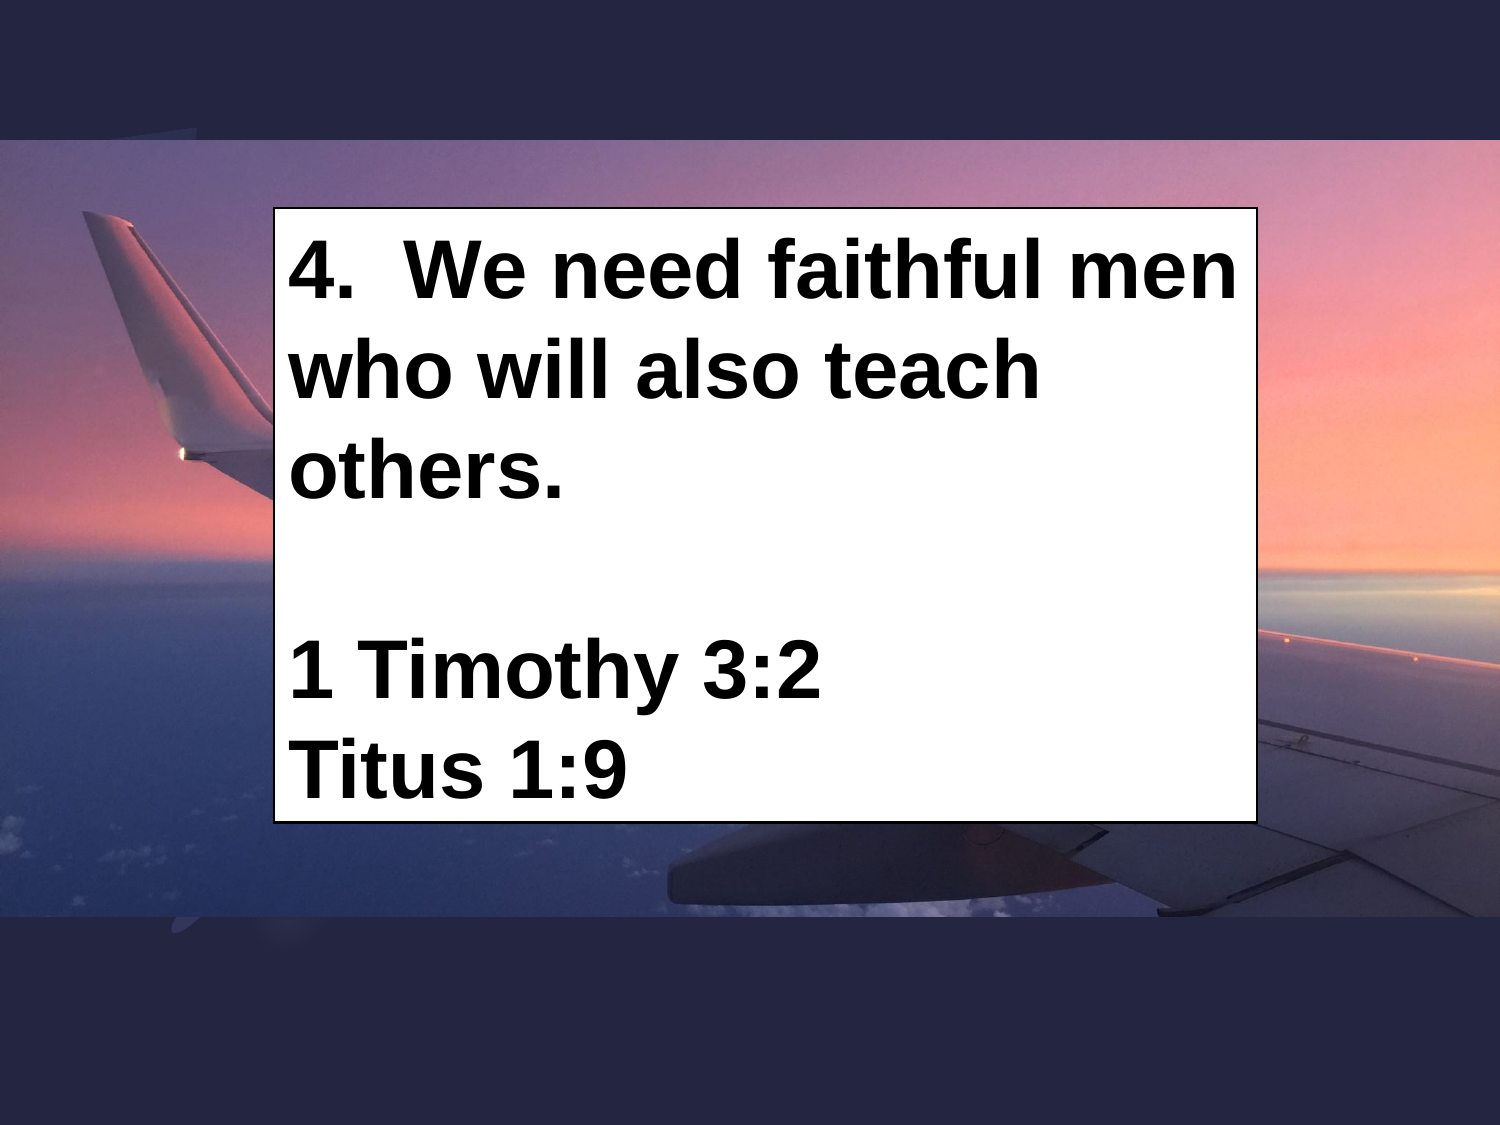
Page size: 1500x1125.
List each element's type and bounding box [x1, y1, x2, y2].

picture [0, 140, 1500, 917]
